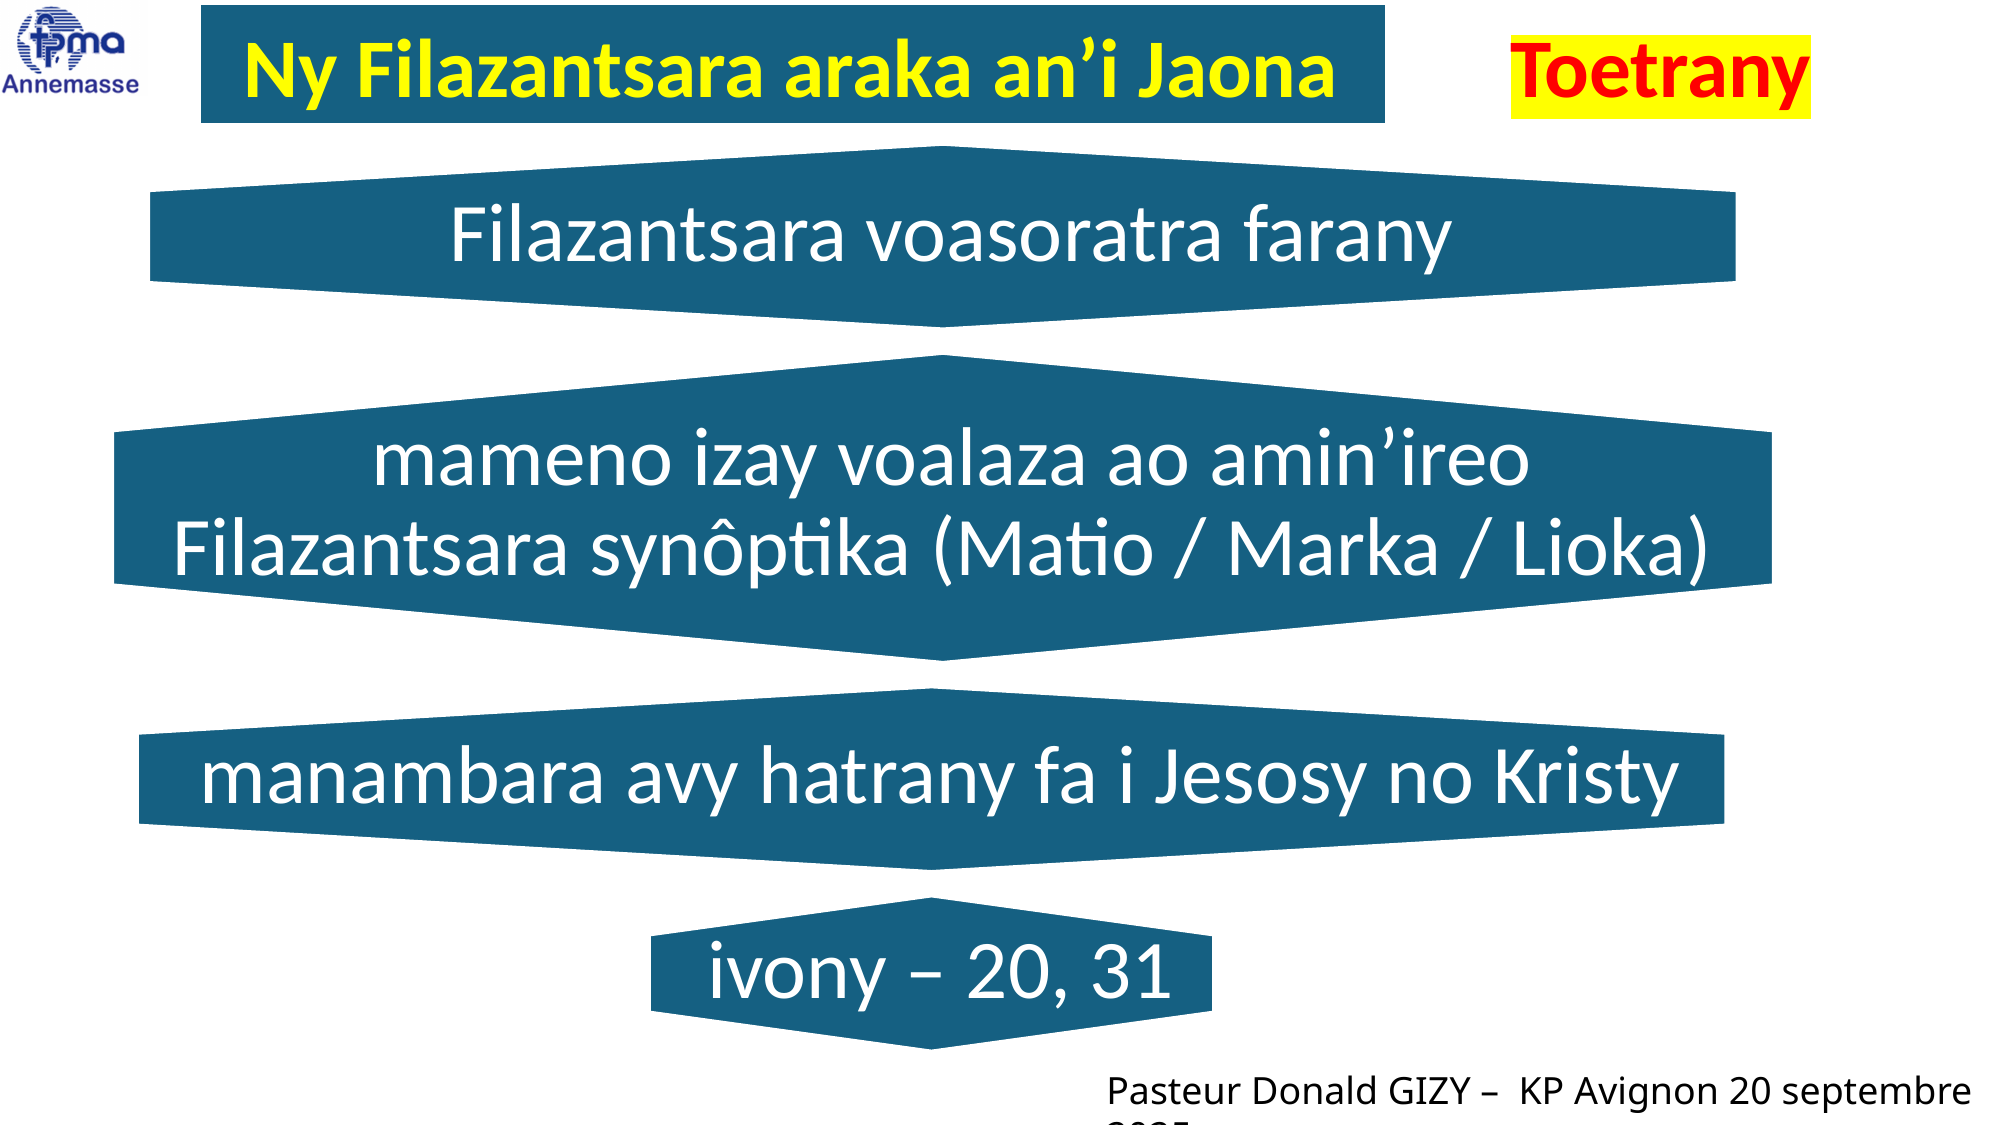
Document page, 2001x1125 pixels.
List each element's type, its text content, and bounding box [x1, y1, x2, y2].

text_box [648, 894, 1215, 1053]
text_box Toetrany [1496, 7, 1831, 122]
picture [0, 0, 149, 96]
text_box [111, 352, 1775, 664]
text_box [150, 3, 1387, 126]
text_box Pasteur Donald GIZY – KP Avignon 20 septembre 2025 [1091, 1059, 2000, 1125]
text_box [147, 143, 1739, 331]
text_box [136, 685, 1727, 873]
